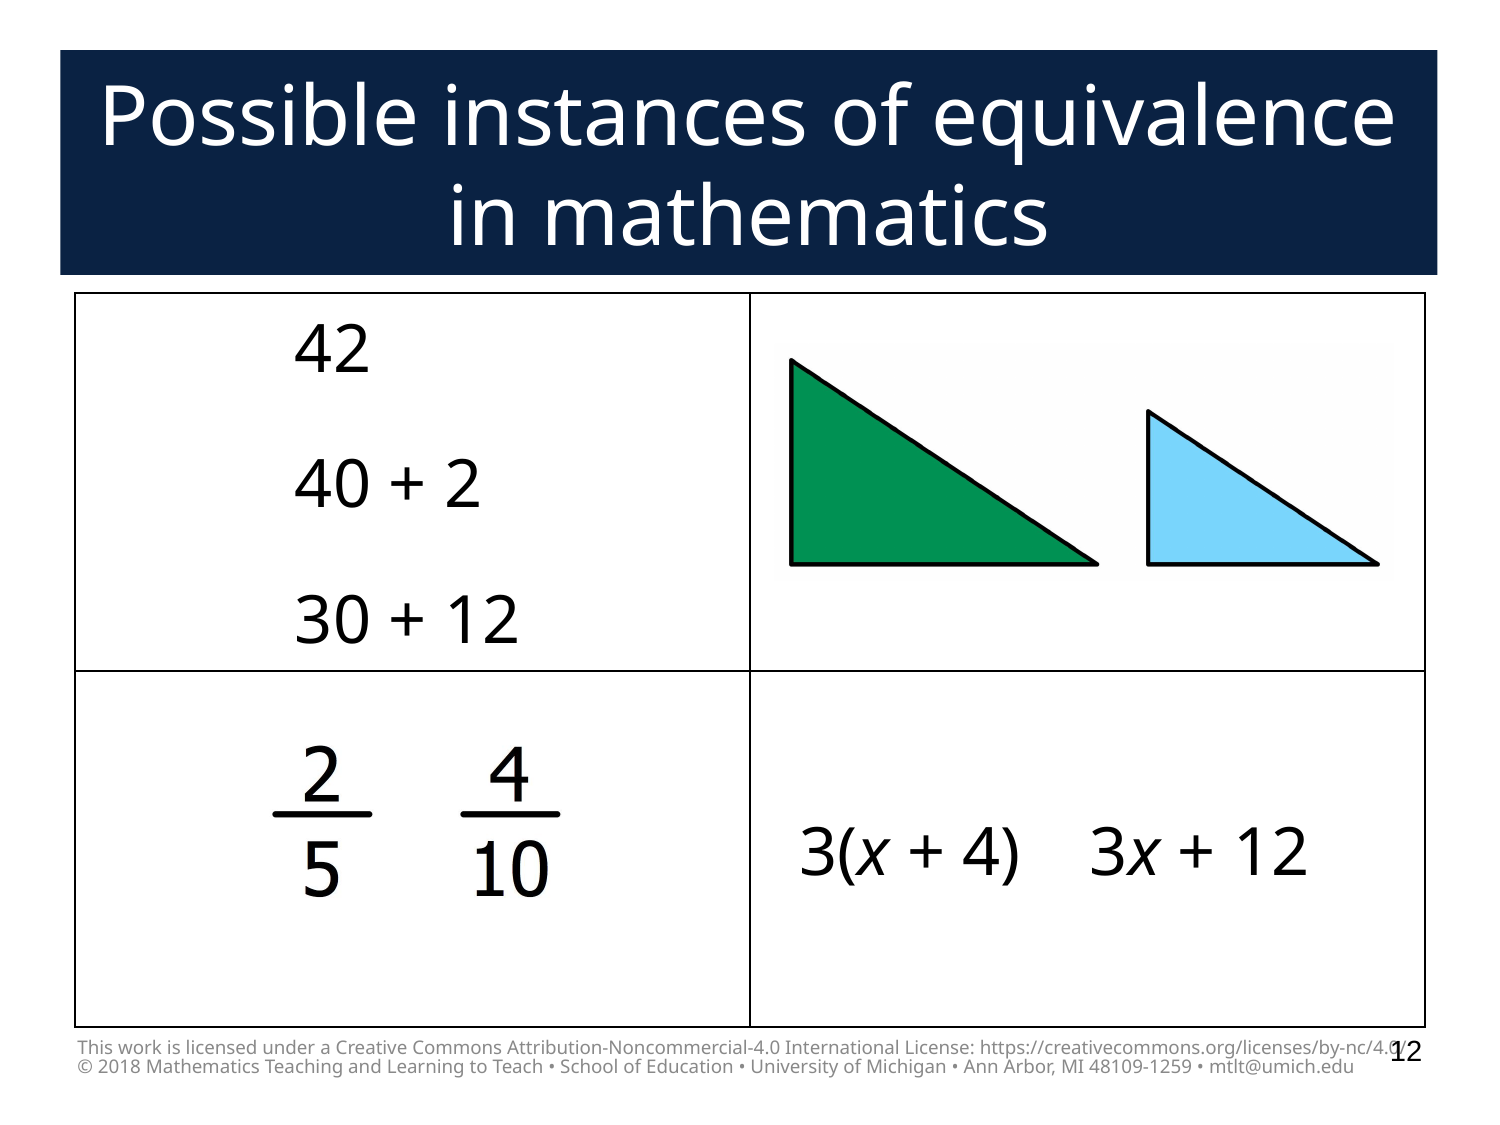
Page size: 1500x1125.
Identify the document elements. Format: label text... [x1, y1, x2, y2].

table_cell [76, 672, 749, 1009]
picture [237, 705, 594, 933]
table_header 42 40 + 2 30 + 12 [76, 294, 749, 670]
title Possible instances of equivalence in mathematics [60, 50, 1438, 275]
picture [774, 342, 1394, 581]
table_cell 3(x + 4) 3x + 12 [751, 672, 1424, 1009]
table_header [751, 294, 1424, 670]
footer This work is licensed under a Creative Commons Attribution-Noncommercial-4.0 International License: https://creativecommons.org/licenses/by-nc/4.0/ © 2018 Mathematics Teaching and Learning to Teach • School of Education • University of Michigan • Ann Arbor, MI 48109-1259 • mtlt@umich.edu [62, 1009, 1438, 1088]
